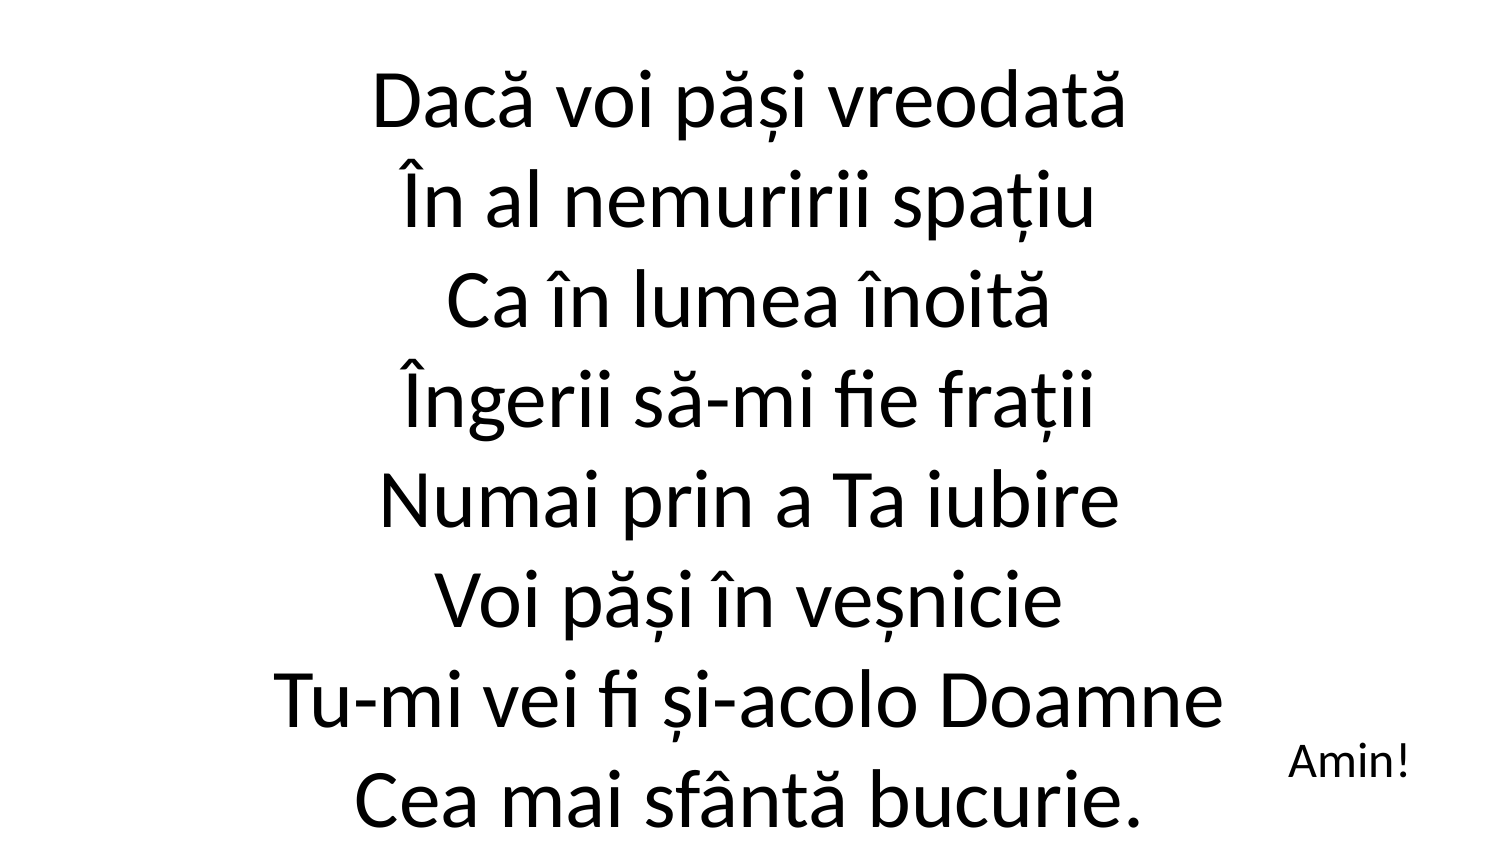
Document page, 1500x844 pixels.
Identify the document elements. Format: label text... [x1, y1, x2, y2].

text_box Amin! [1273, 674, 1427, 795]
text_box Dacă voi păși vreodată În al nemuririi spațiu Ca în lumea înoită Îngerii să-mi fie frații Numai prin a Ta iubire Voi păși în veșnicie Tu-mi vei fi și-acolo Doamne Cea mai sfântă bucurie. [259, 0, 1241, 844]
